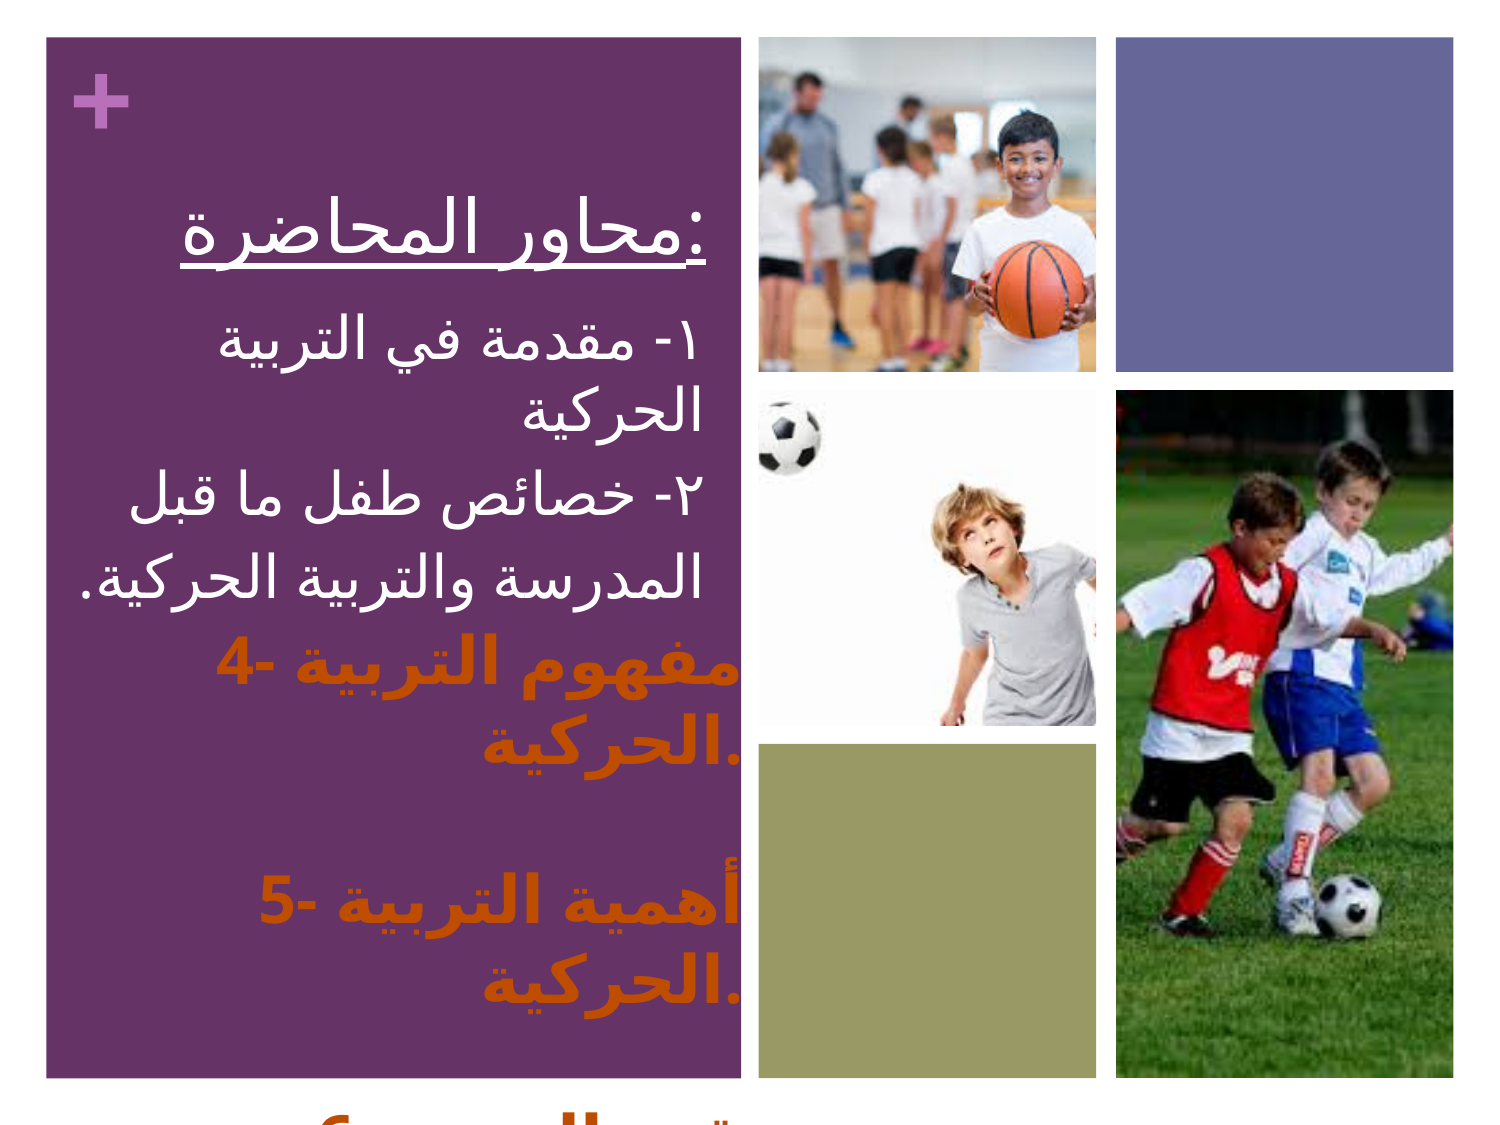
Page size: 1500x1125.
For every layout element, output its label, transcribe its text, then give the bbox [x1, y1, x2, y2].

picture [1115, 390, 1454, 1079]
picture [758, 390, 1097, 726]
text_box 4- مفهوم التربية الحركية. 5- أهمية التربية الحركية. 6- قيم التربية الحركية. [89, 610, 759, 1125]
list ١- مقدمة في التربية الحركية ٢- خصائص طفل ما قبل المدرسة والتربية الحركية. [62, 292, 721, 685]
picture [758, 36, 1097, 373]
title محاور المحاضرة: [62, 85, 722, 277]
